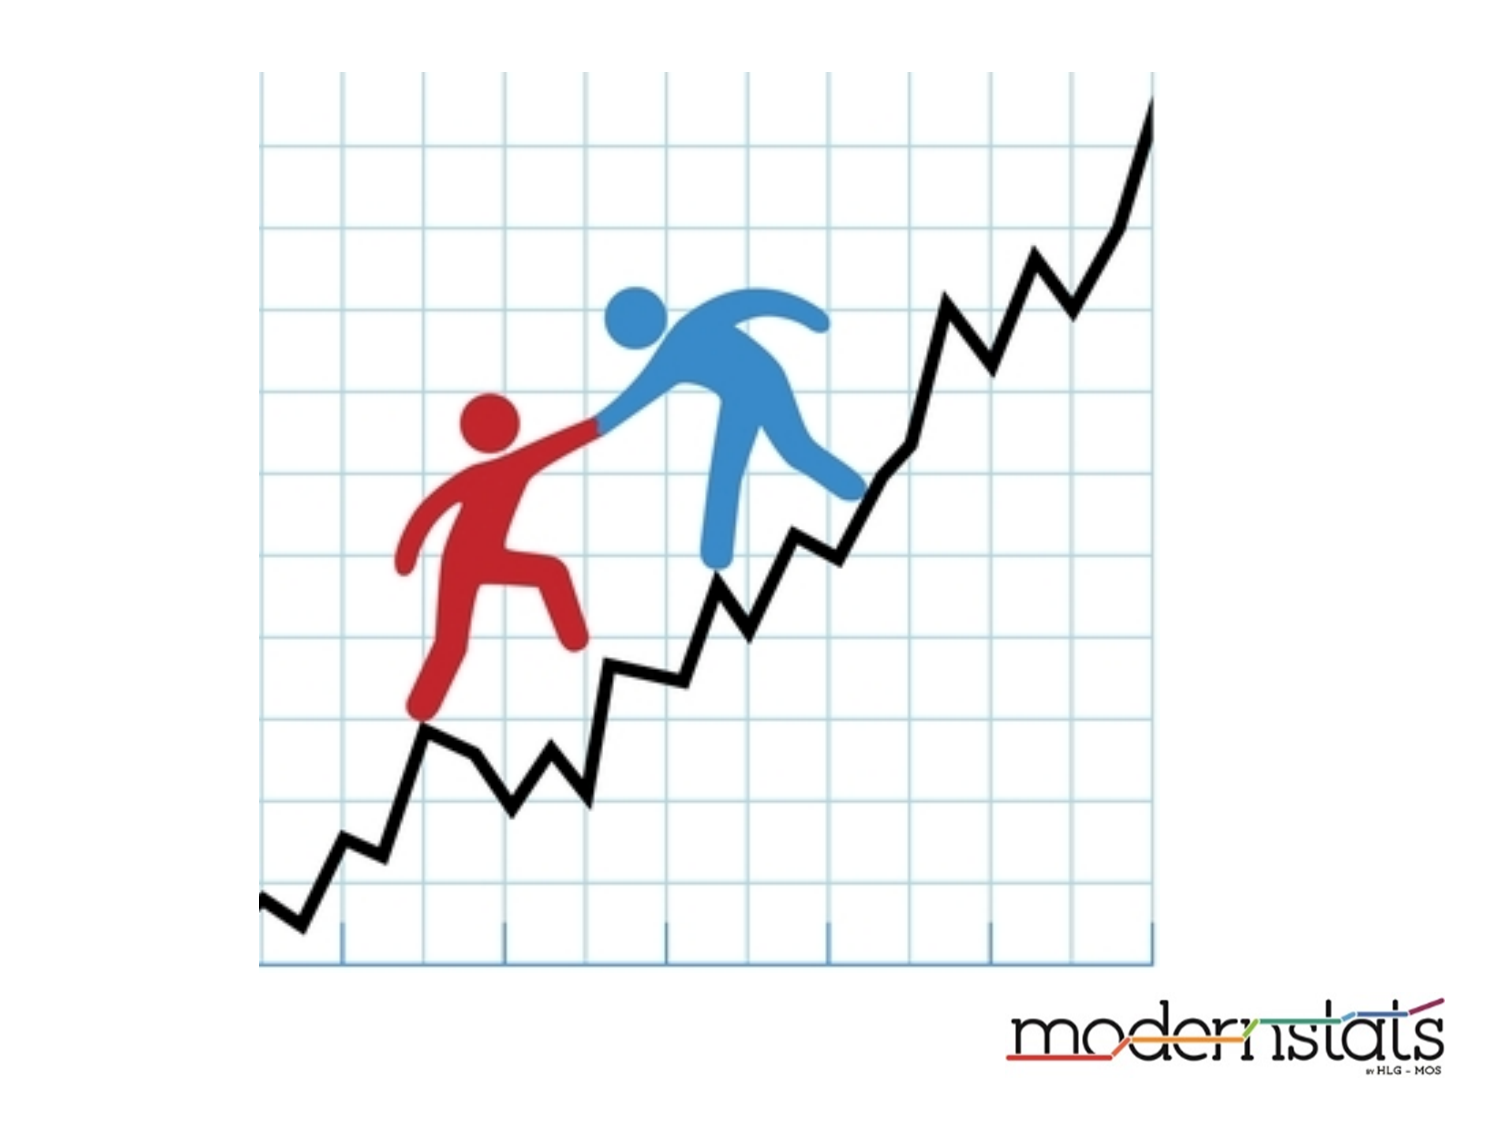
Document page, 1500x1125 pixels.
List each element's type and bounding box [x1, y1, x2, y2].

picture [259, 72, 1160, 973]
picture [1005, 992, 1445, 1078]
